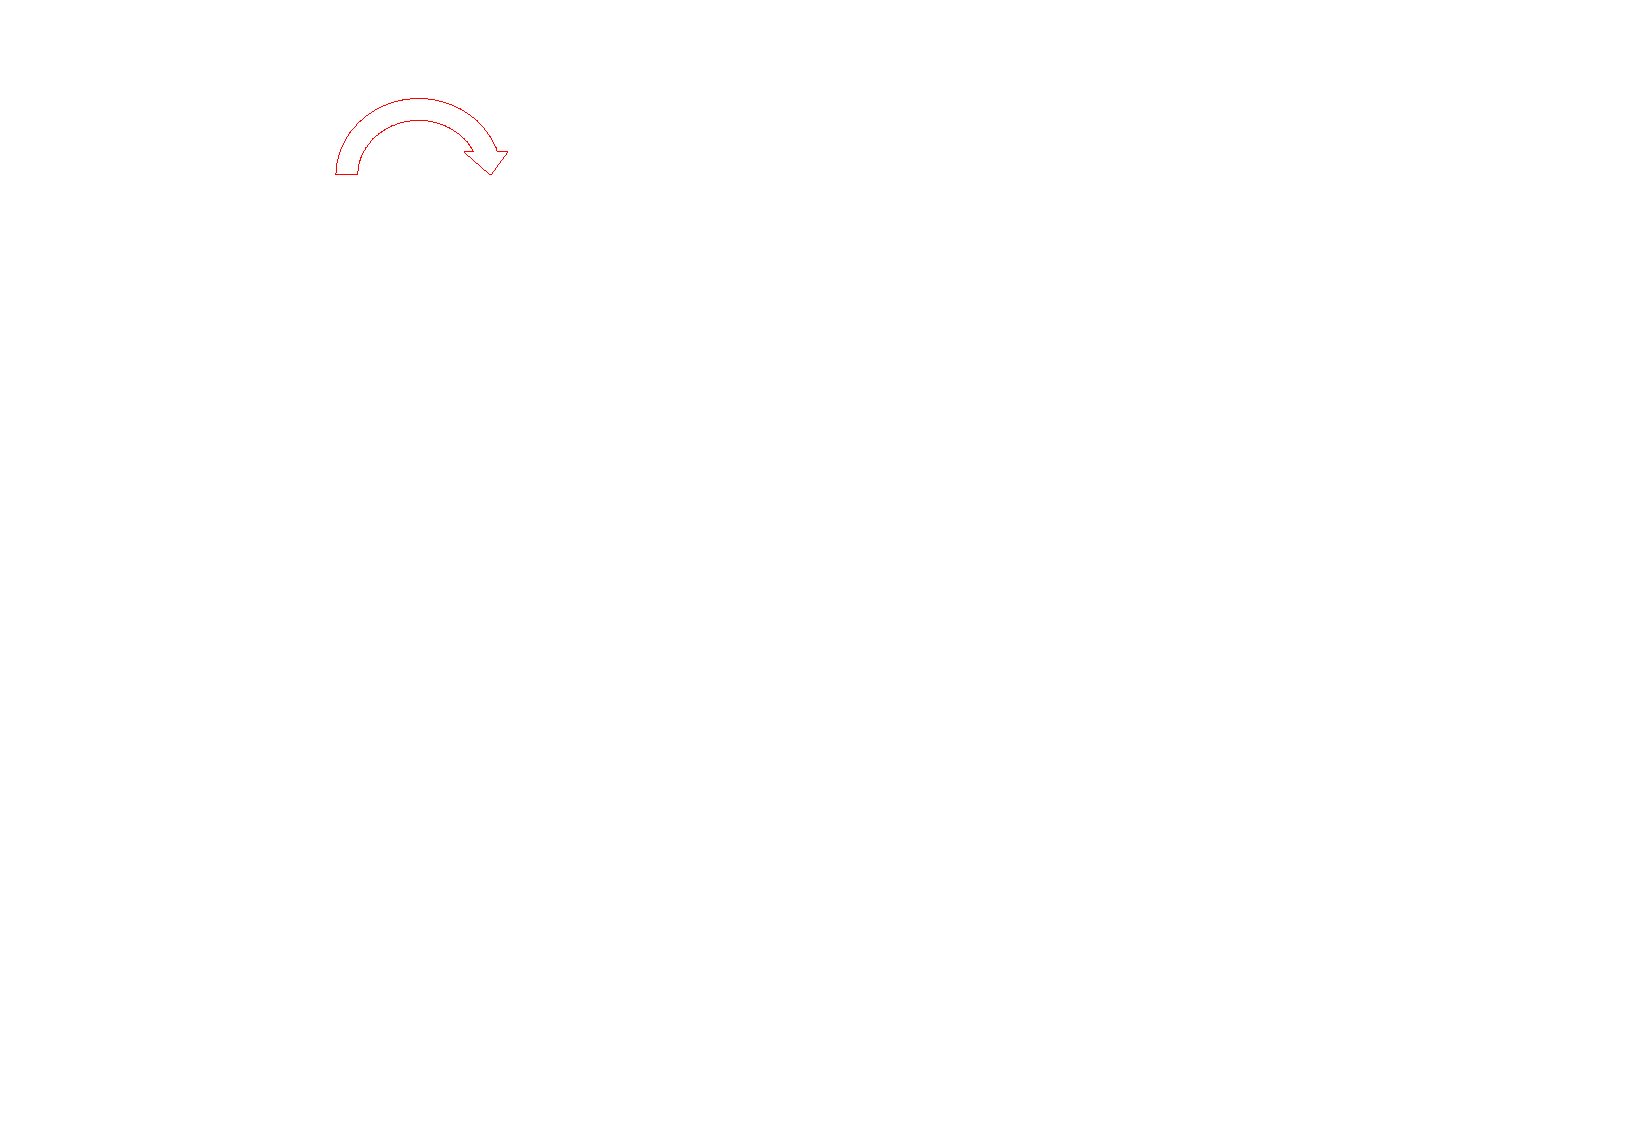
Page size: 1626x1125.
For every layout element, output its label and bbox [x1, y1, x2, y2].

text_box [335, 98, 508, 175]
